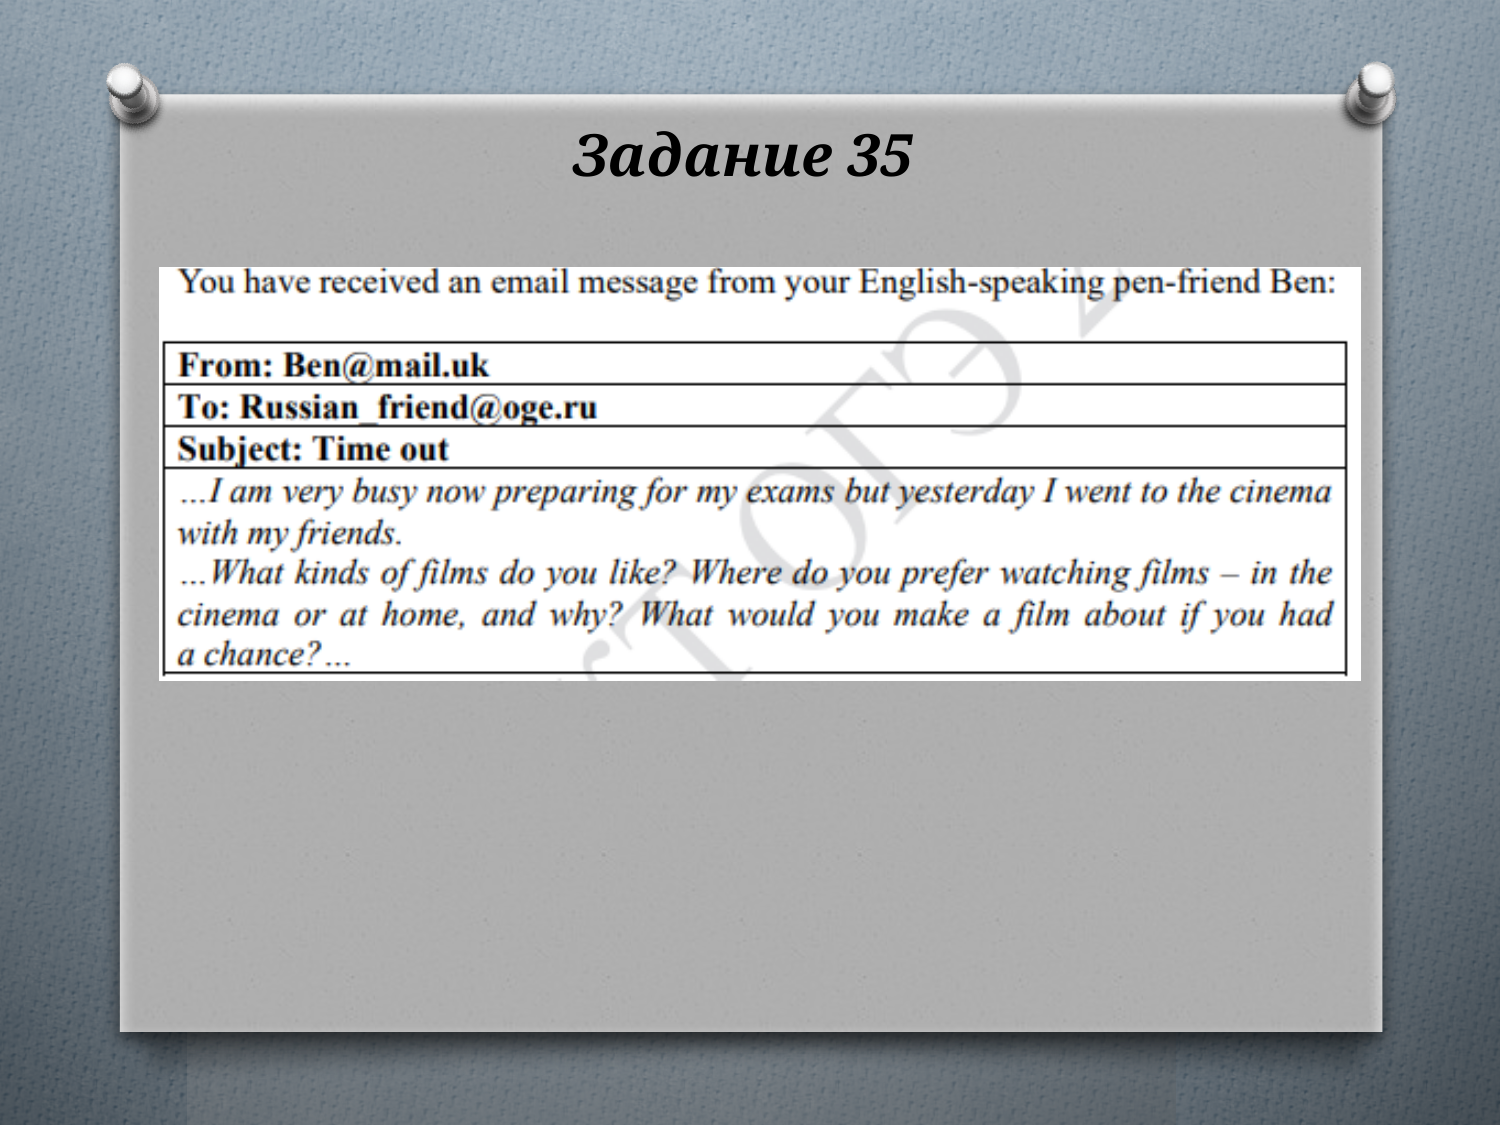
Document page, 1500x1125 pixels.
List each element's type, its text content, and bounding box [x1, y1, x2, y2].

picture [1317, 35, 1439, 156]
title Задание 35 [171, 54, 1314, 252]
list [159, 266, 1361, 681]
picture [75, 29, 171, 153]
